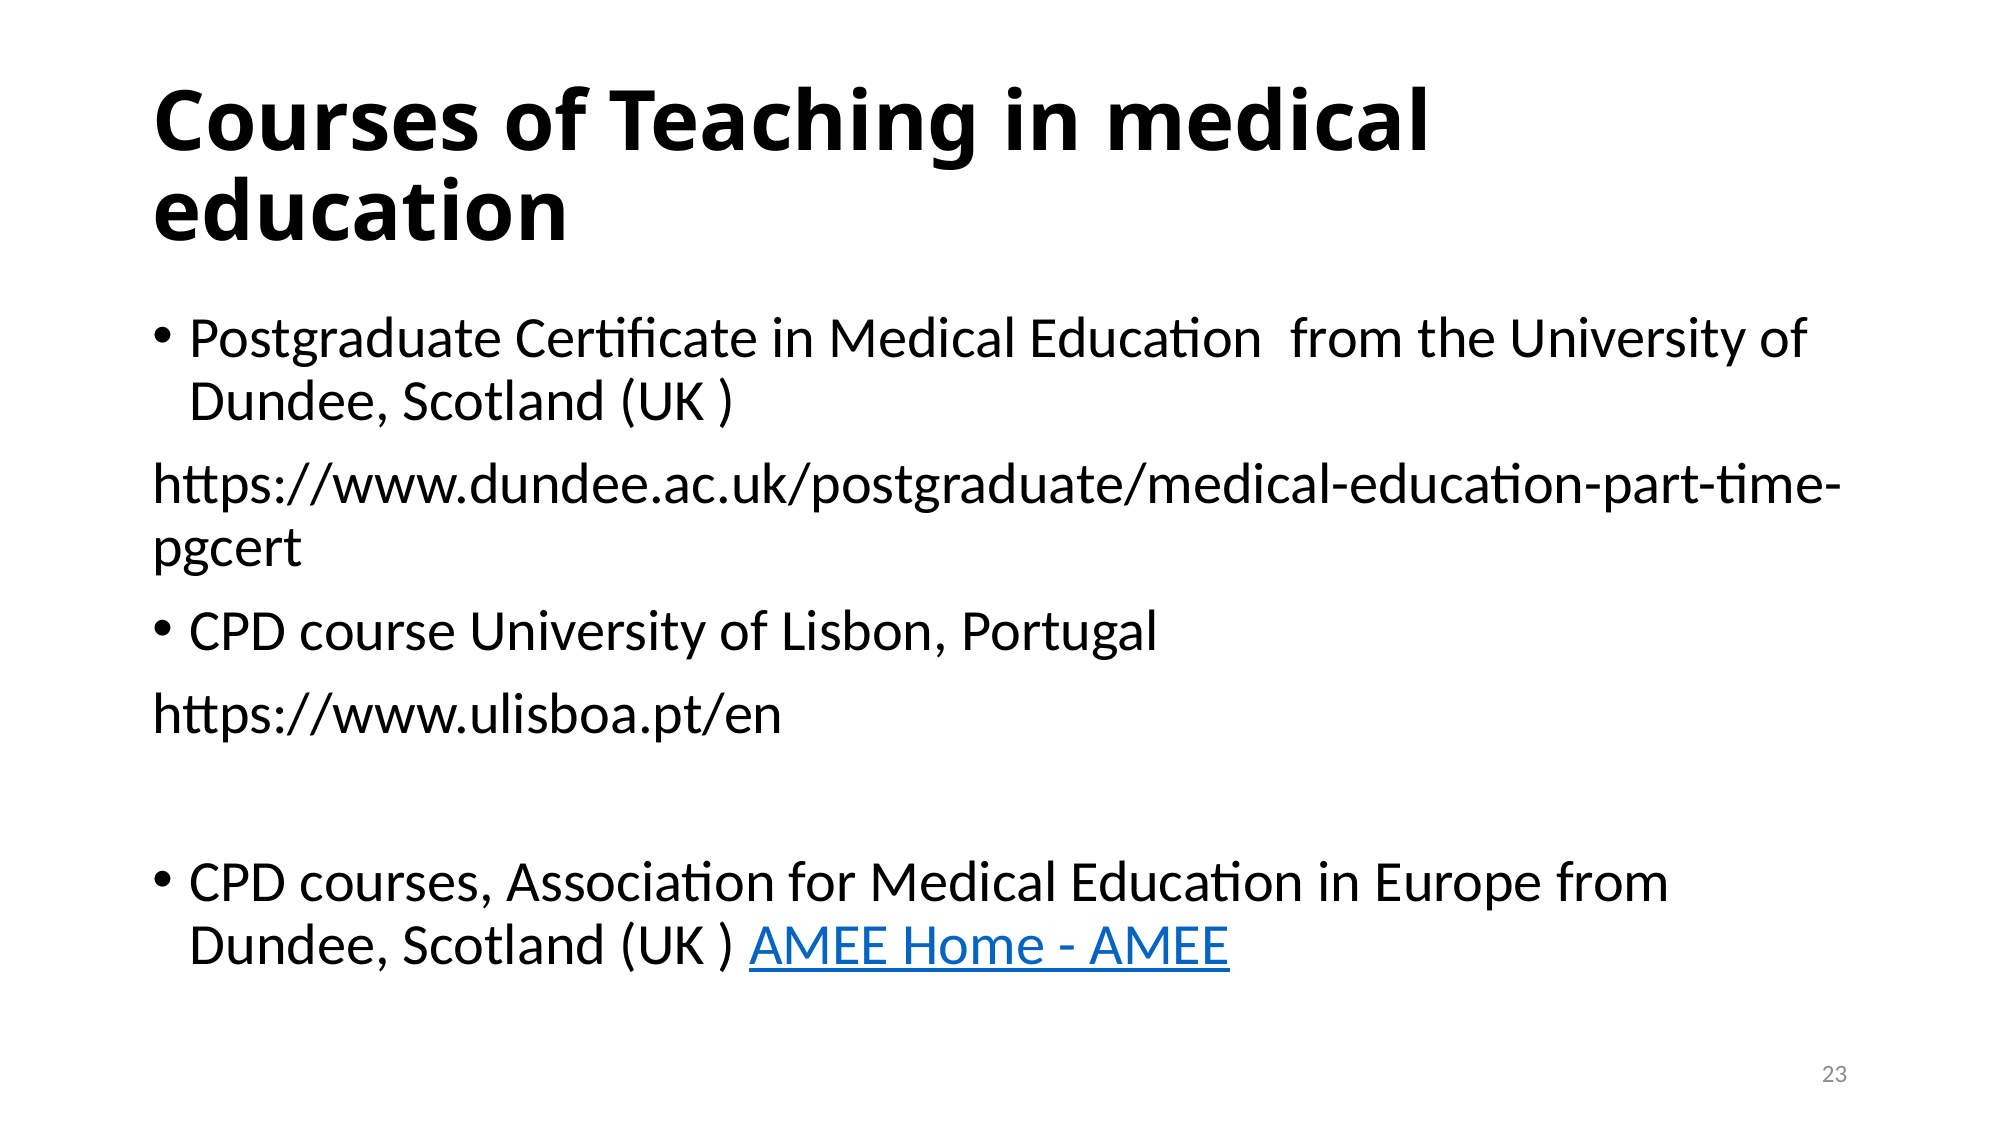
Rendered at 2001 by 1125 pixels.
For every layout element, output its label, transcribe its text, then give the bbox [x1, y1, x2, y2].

title Courses of Teaching in medical education [137, 59, 1863, 278]
slide_number 23 [1412, 1042, 1863, 1103]
list Postgraduate Certificate in Medical Education from the University of Dundee, Scotland (UK ) https://www.dundee.ac.uk/postgraduate/medical-education-part-time-pgcert CPD course University of Lisbon, Portugal https://www.ulisboa.pt/en CPD courses, Association for Medical Education in Europe from Dundee, Scotland (UK ) AMEE Home - AMEE [137, 299, 1863, 1014]
